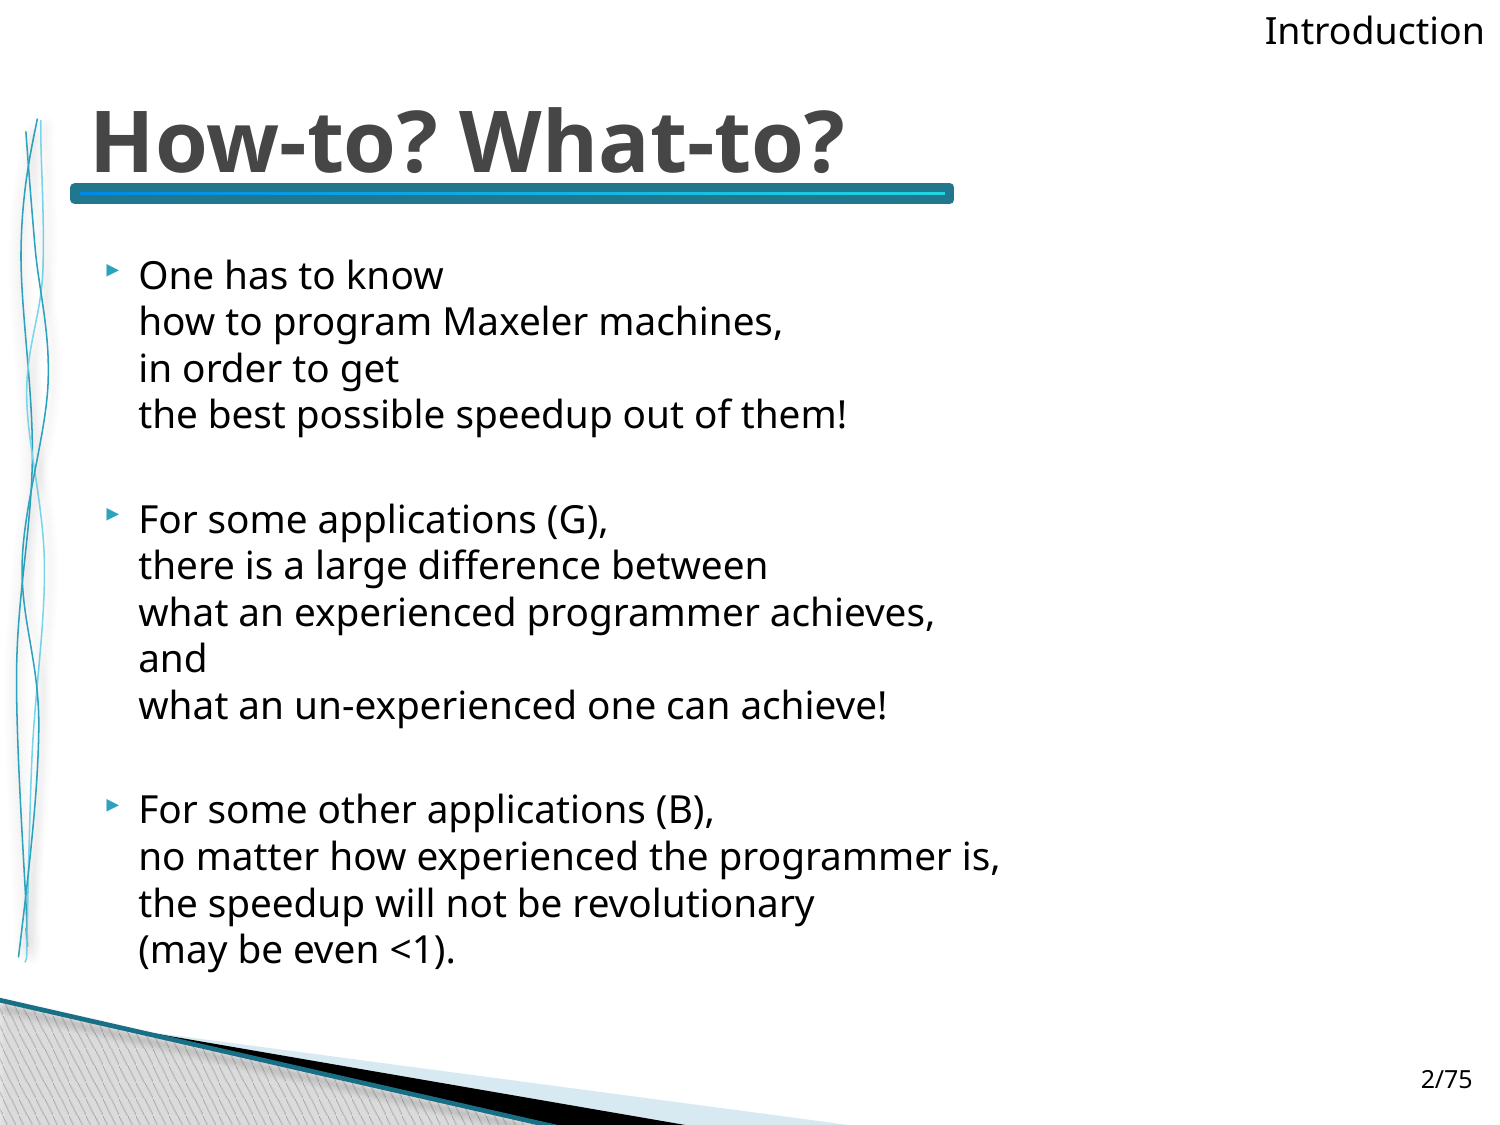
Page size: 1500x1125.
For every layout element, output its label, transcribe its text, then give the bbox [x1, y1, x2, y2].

title How-to? What-to? [75, 45, 1425, 233]
list One has to know how to program Maxeler machines, in order to get the best possible speedup out of them! For some applications (G), there is a large difference between what an experienced programmer achieves, and what an un-experienced one can achieve! For some other applications (B), no matter how experienced the programmer is, the speedup will not be revolutionary (may be even <1). [75, 243, 1425, 986]
list Introduction [1074, 0, 1500, 63]
